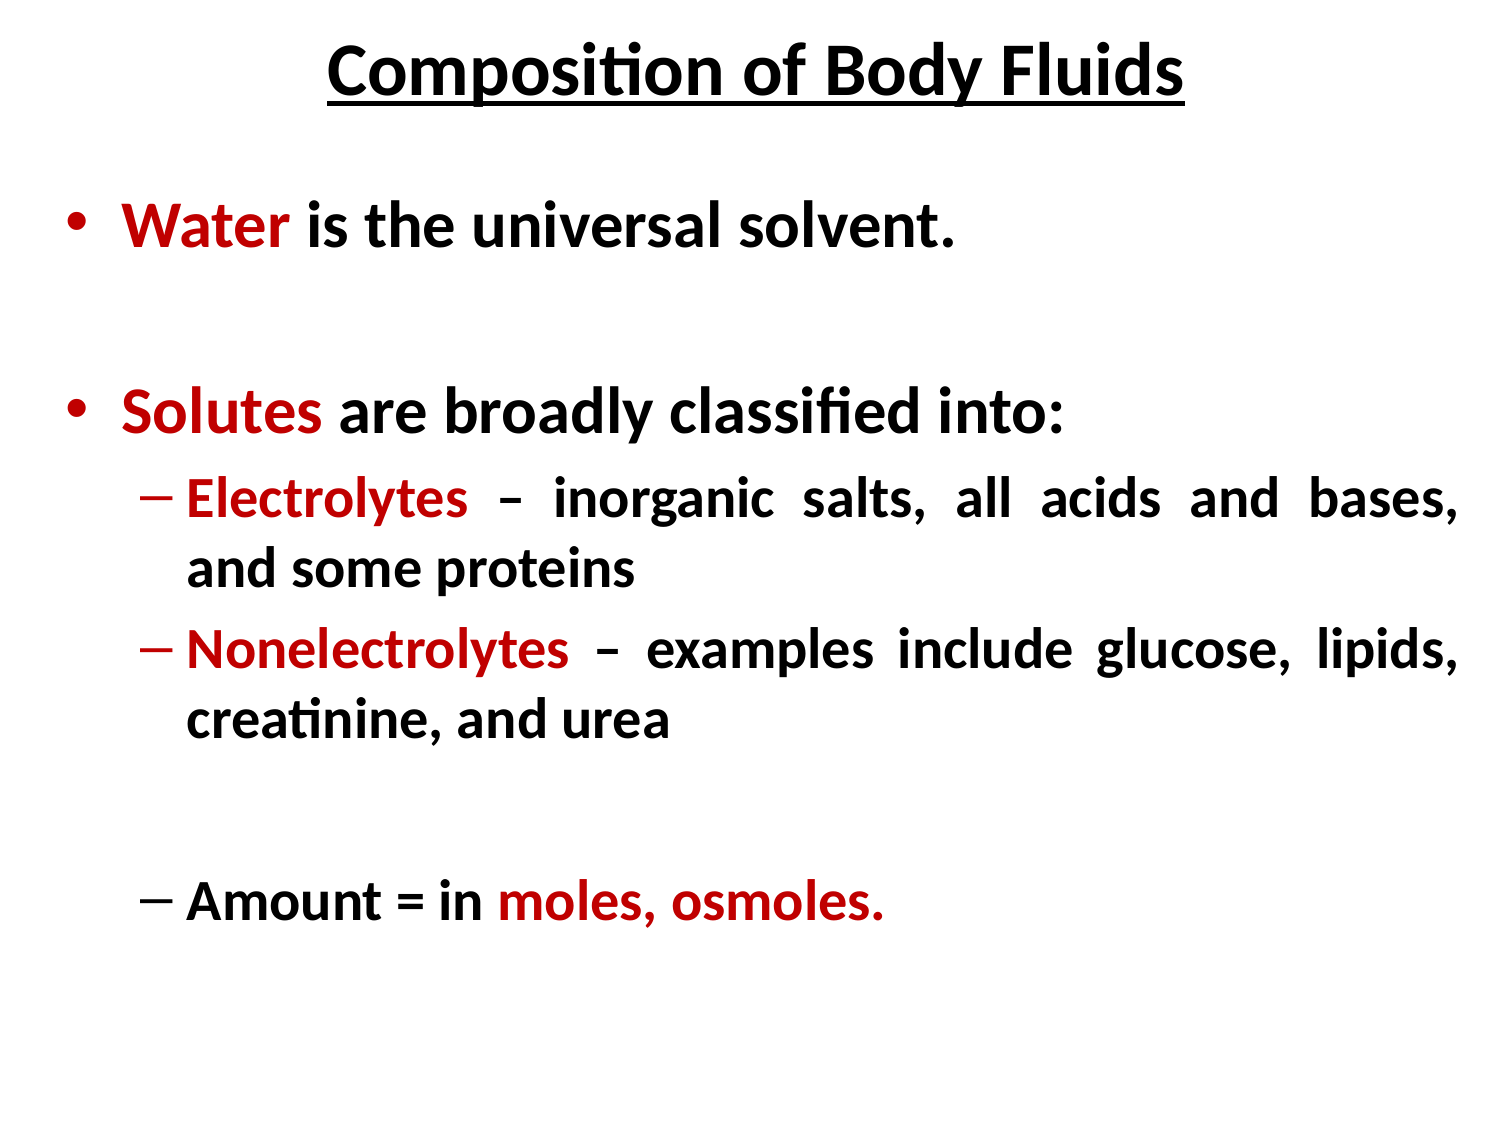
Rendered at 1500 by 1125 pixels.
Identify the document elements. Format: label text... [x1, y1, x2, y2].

list Water is the universal solvent. Solutes are broadly classified into: Electrolytes – inorganic salts, all acids and bases, and some proteins Nonelectrolytes – examples include glucose, lipids, creatinine, and urea Amount = in moles, osmoles. [50, 172, 1475, 1052]
title Composition of Body Fluids [37, 12, 1475, 119]
